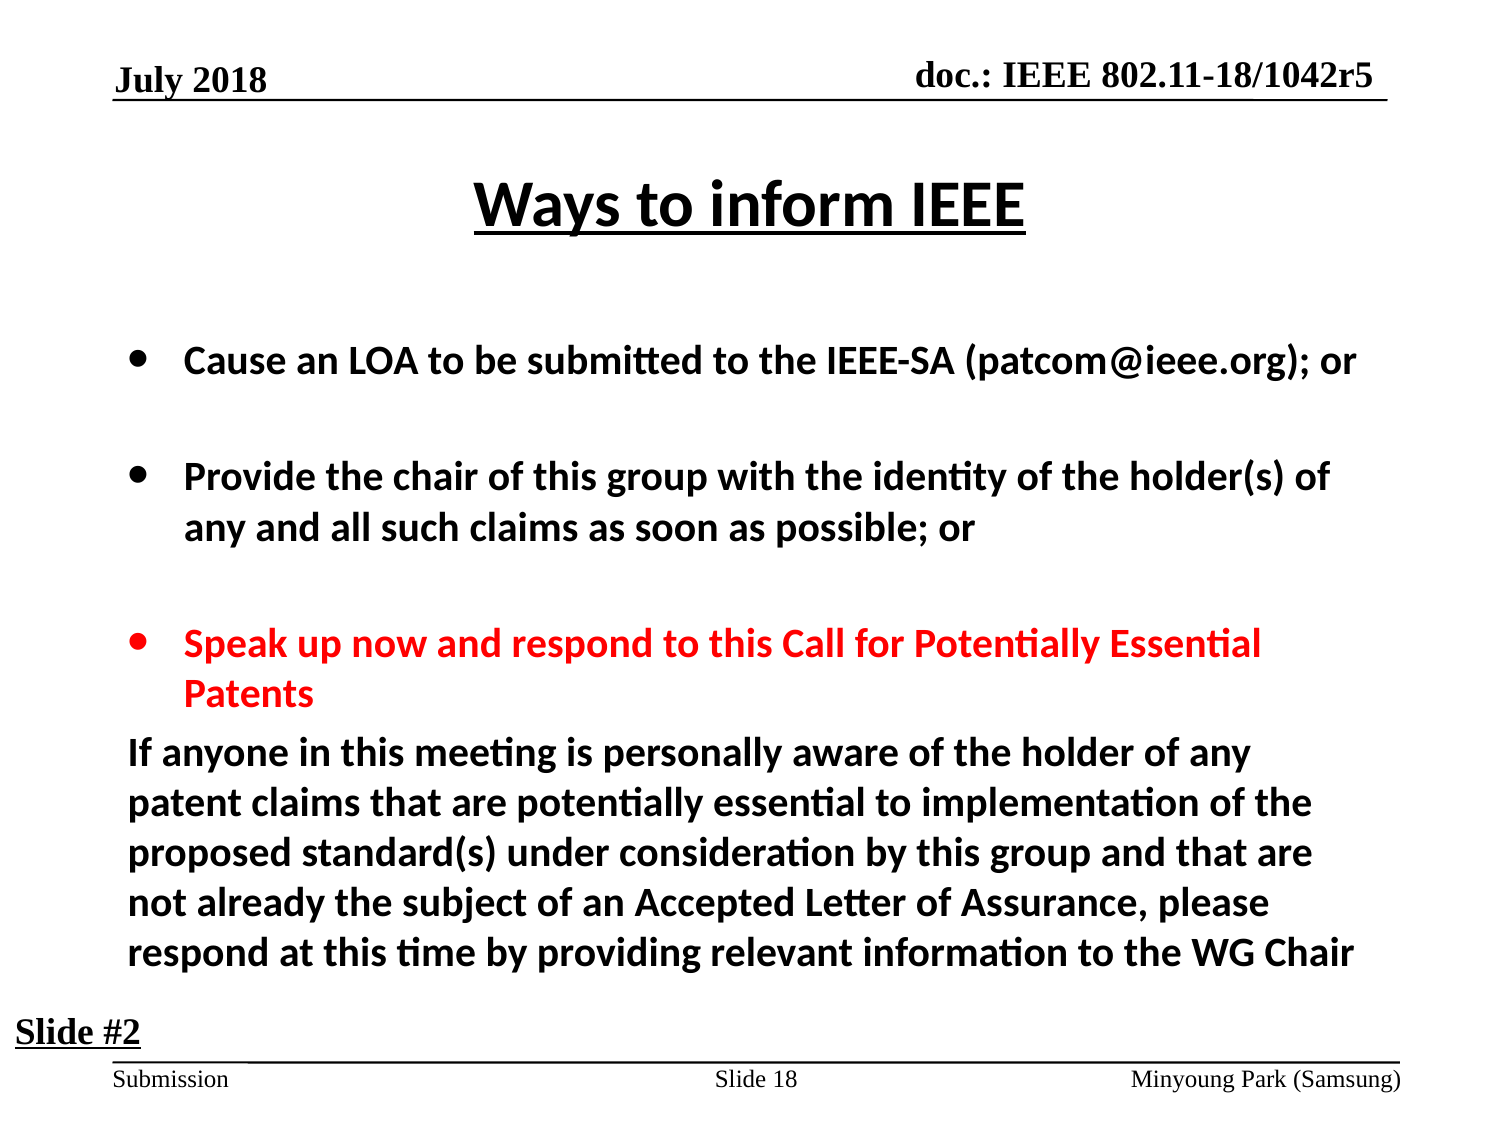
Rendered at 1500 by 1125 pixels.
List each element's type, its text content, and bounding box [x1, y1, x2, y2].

list Cause an LOA to be submitted to the IEEE-SA (patcom@ieee.org); or Provide the chair of this group with the identity of the holder(s) of any and all such claims as soon as possible; or Speak up now and respond to this Call for Potentially Essential Patents If anyone in this meeting is personally aware of the holder of any patent claims that are potentially essential to implementation of the proposed standard(s) under consideration by this group and that are not already the subject of an Accepted Letter of Assurance, please respond at this time by providing relevant information to the WG Chair [112, 324, 1388, 1000]
footer Minyoung Park (Samsung) [949, 1061, 1402, 1093]
slide_number Slide 18 [712, 1061, 800, 1093]
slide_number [114, 54, 335, 101]
text_box Slide #2 [0, 999, 157, 1060]
title Ways to inform IEEE [112, 112, 1388, 288]
